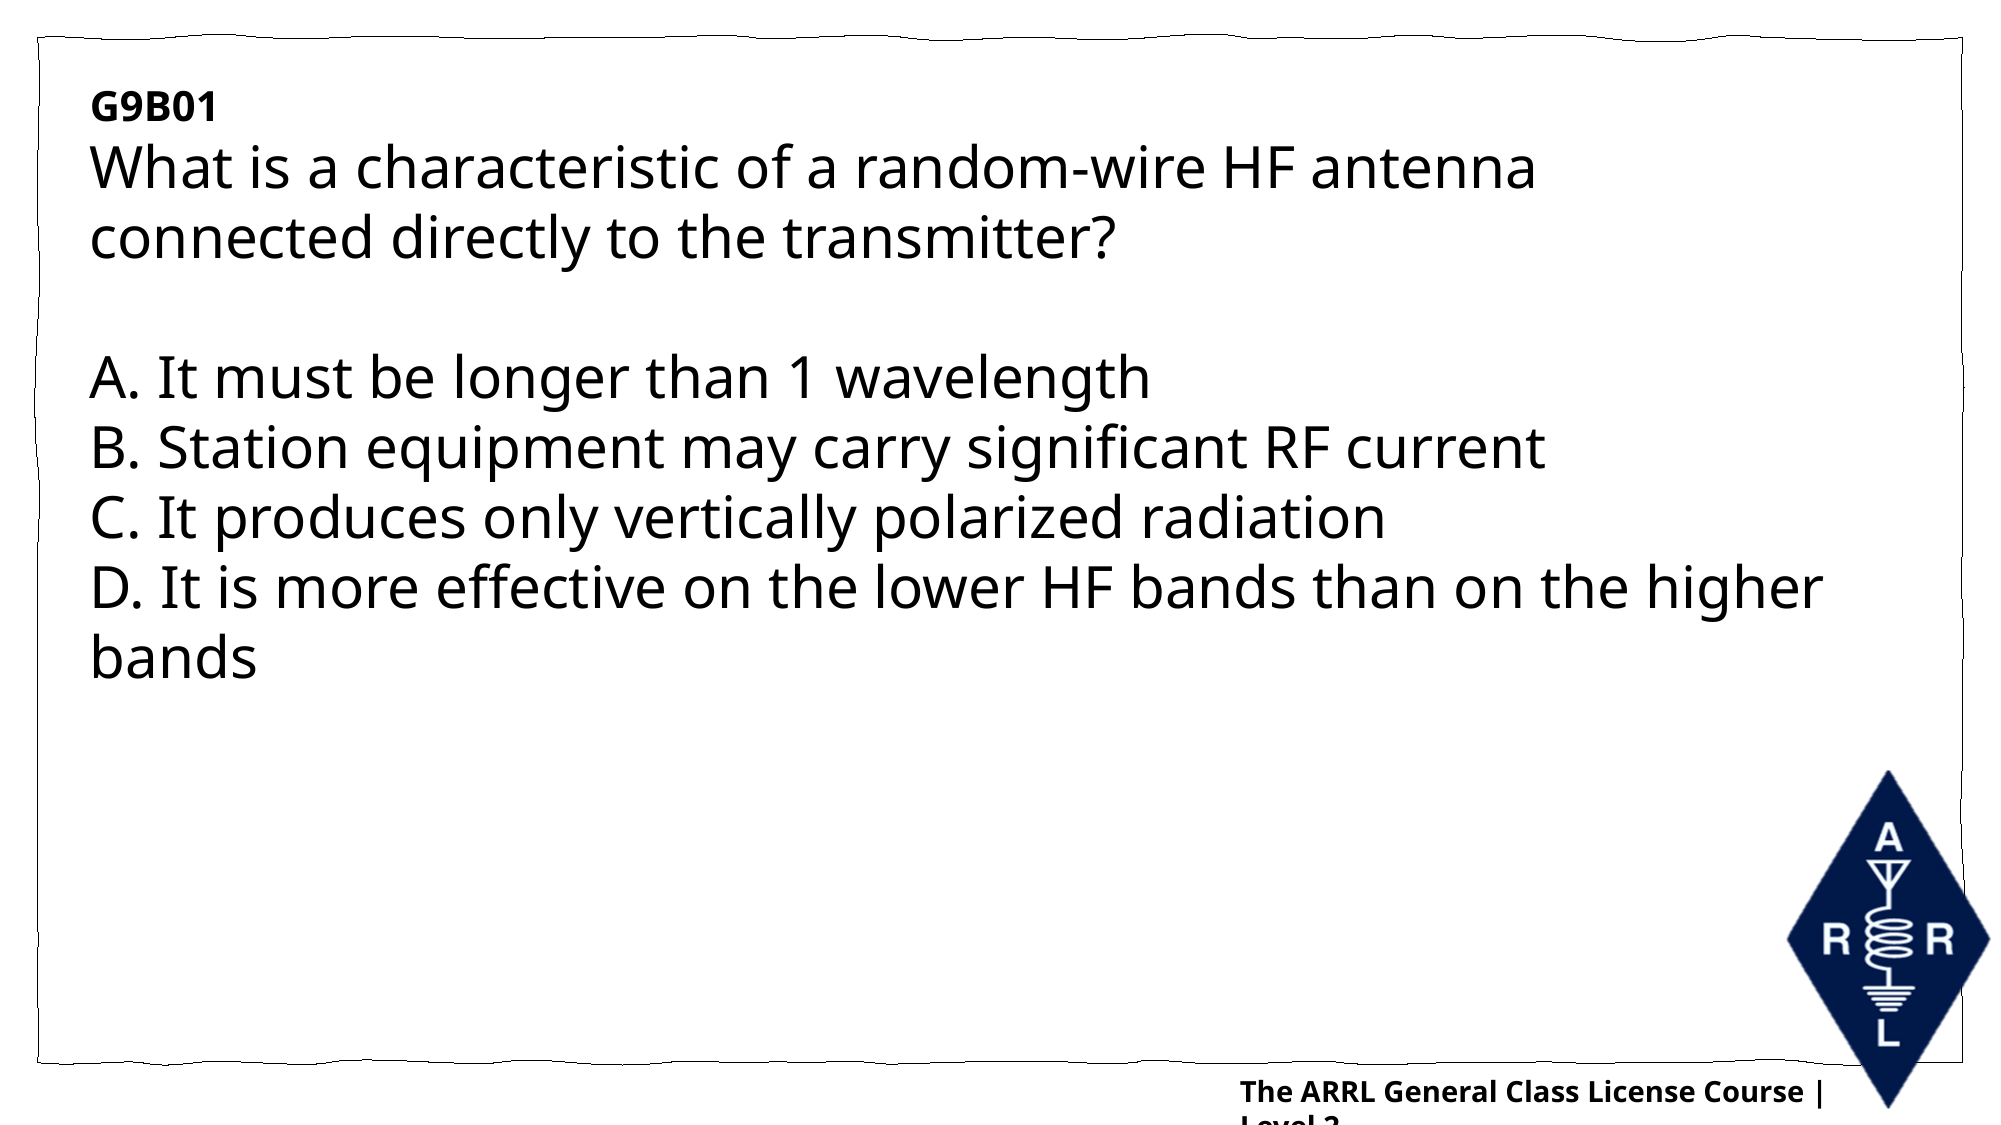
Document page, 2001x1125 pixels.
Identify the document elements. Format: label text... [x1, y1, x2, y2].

picture [1773, 752, 1999, 1125]
text_box G9B01 What is a characteristic of a random-wire HF antenna connected directly to the transmitter? A. It must be longer than 1 wavelength B. Station equipment may carry significant RF current C. It produces only vertically polarized radiation D. It is more effective on the lower HF bands than on the higher bands [75, 72, 1850, 748]
